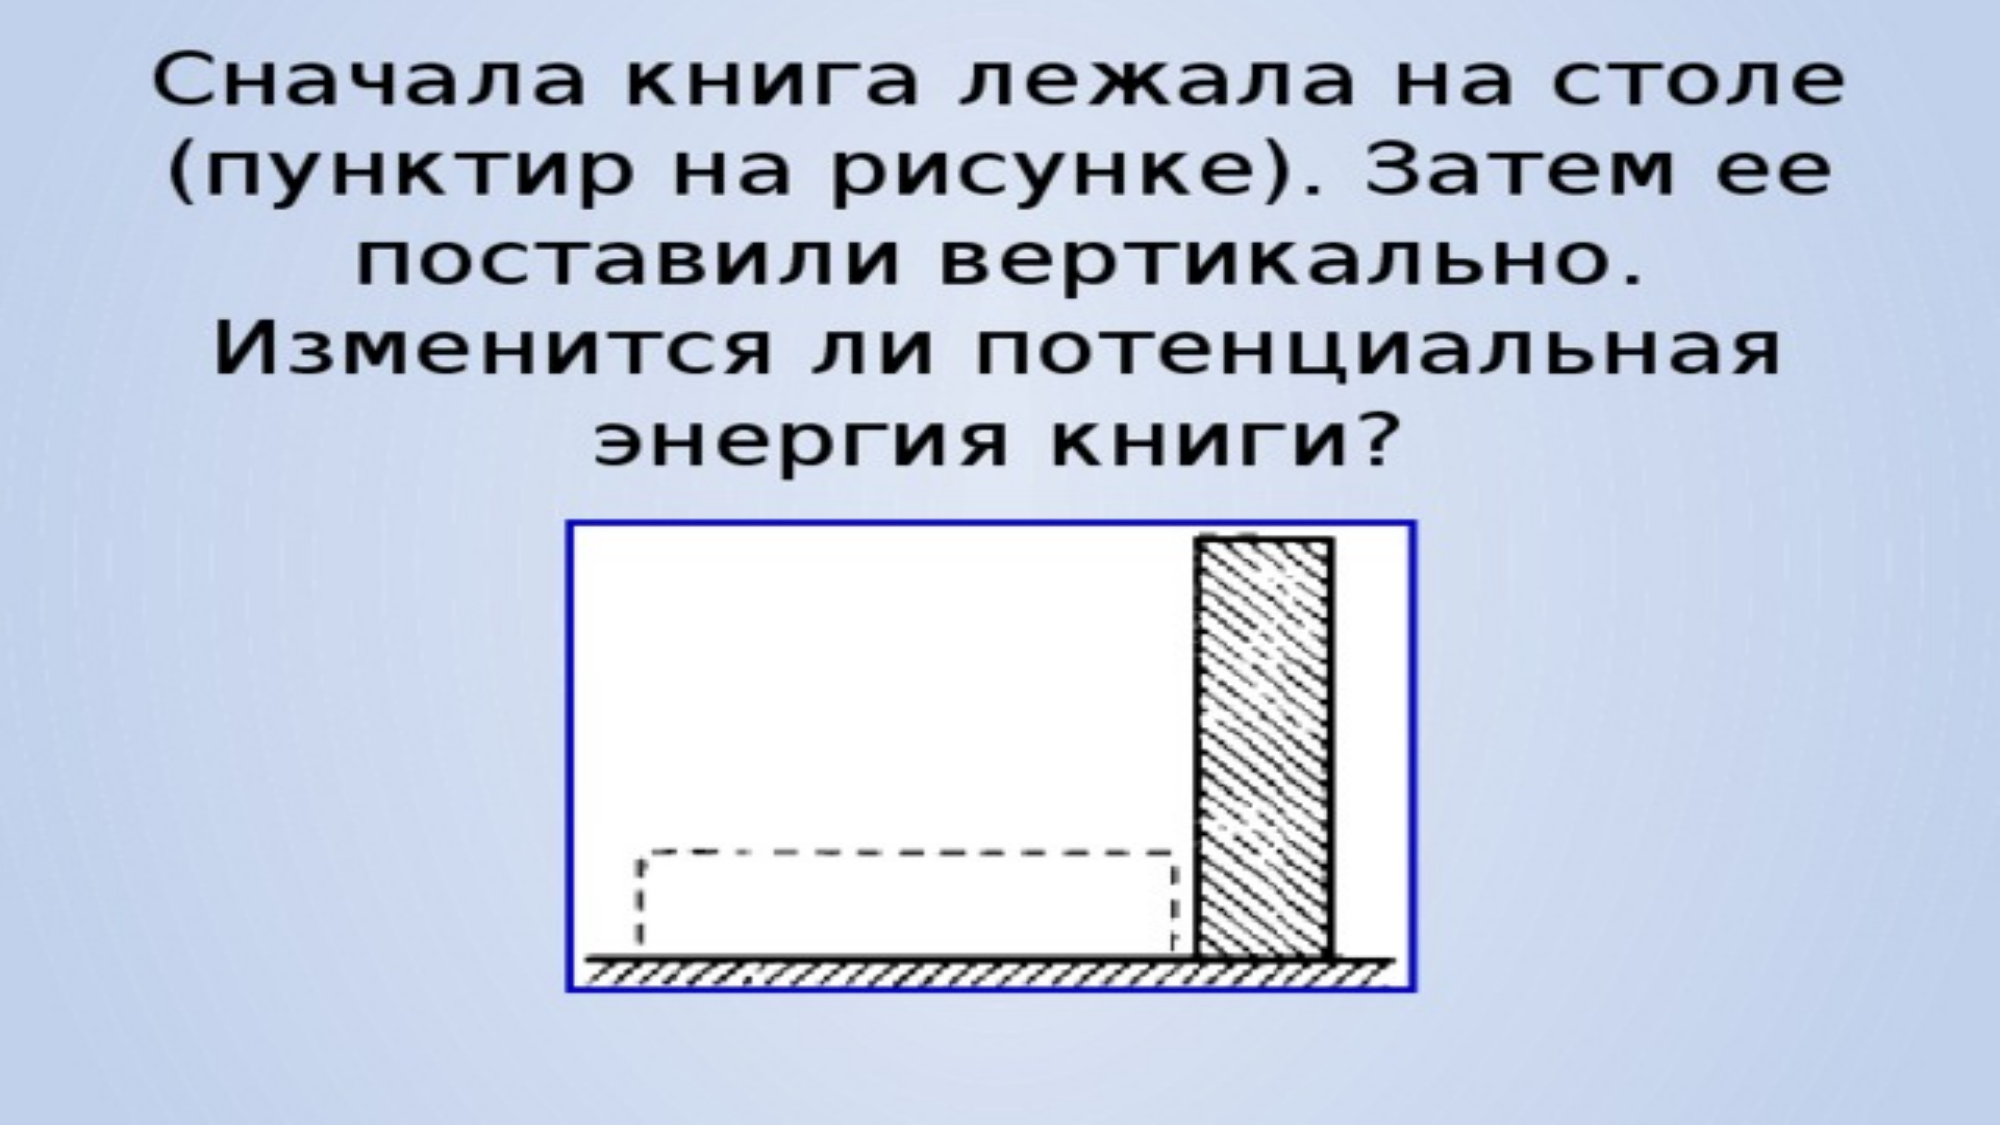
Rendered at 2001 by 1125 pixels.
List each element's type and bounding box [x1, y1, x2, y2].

list [0, 0, 2000, 1125]
